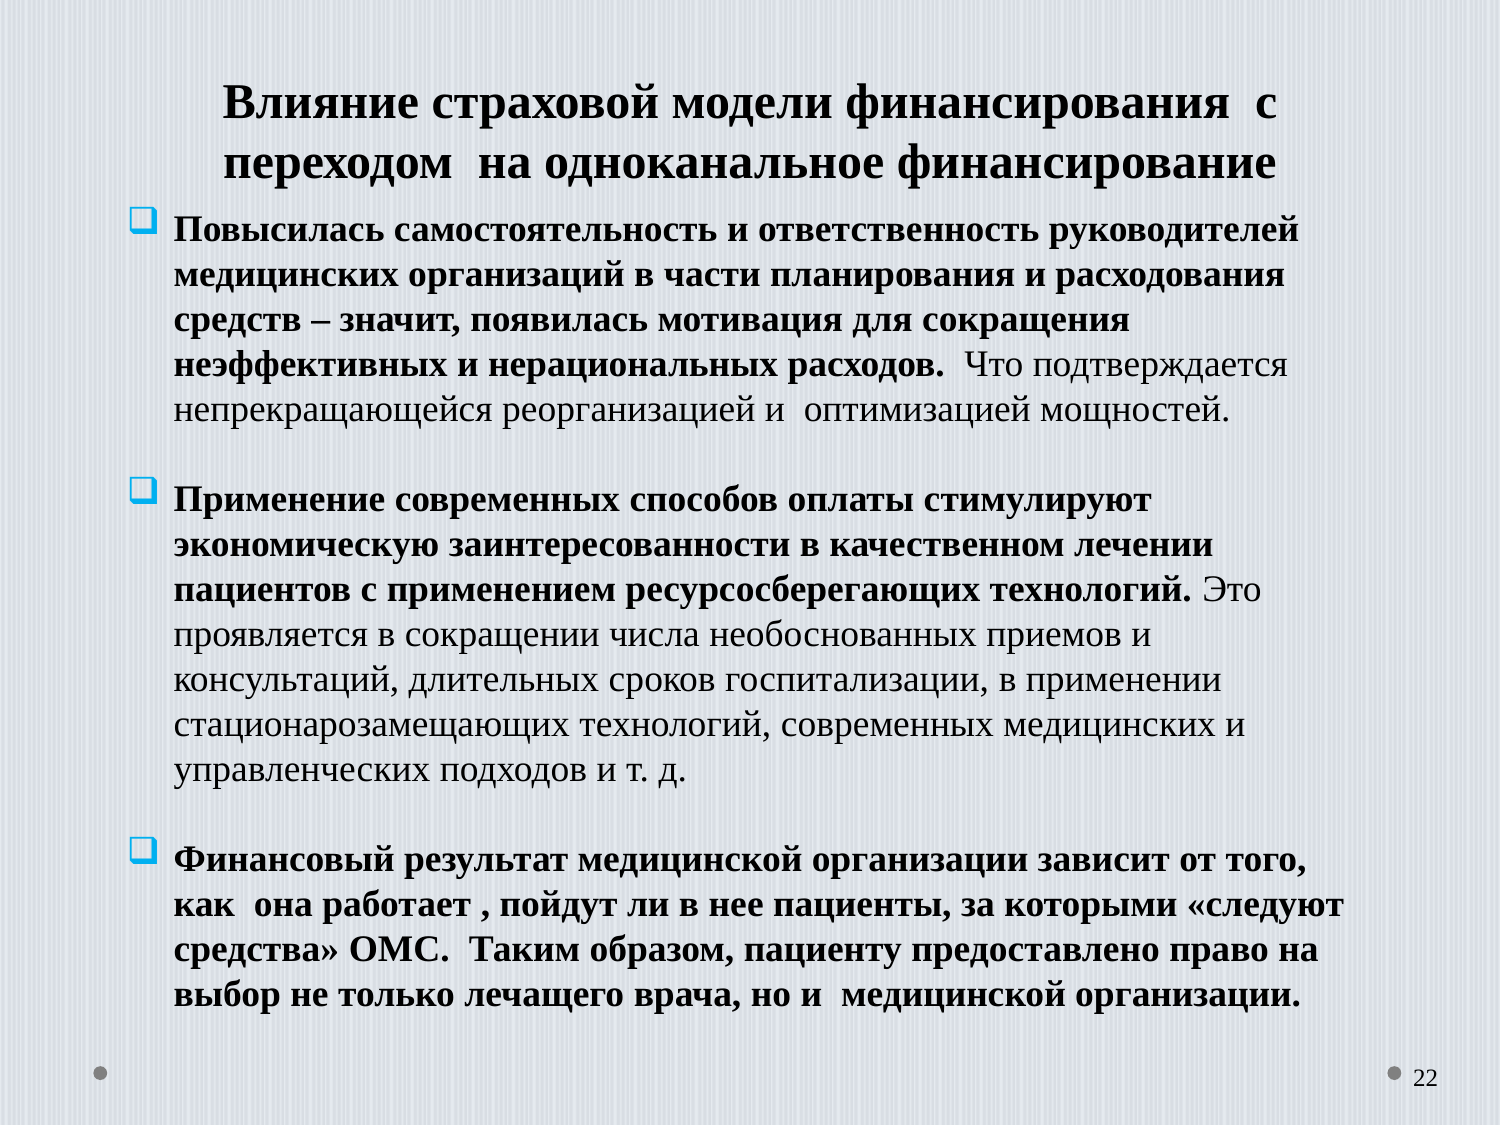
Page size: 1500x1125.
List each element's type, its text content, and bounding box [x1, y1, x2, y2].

title Влияние страховой модели финансирования с переходом на одноканальное финансирование [99, 45, 1400, 197]
text_box Повысилась самостоятельность и ответственность руководителей медицинских организаций в части планирования и расходования средств – значит, появилась мотивация для сокращения неэффективных и нерациональных расходов. Что подтверждается непрекращающейся реорганизацией и оптимизацией мощностей. Применение современных способов оплаты стимулируют экономическую заинтересованности в качественном лечении пациентов с применением ресурсосберегающих технологий. Это проявляется в сокращении числа необоснованных приемов и консультаций, длительных сроков госпитализации, в применении стационарозамещающих технологий, современных медицинских и управленческих подходов и т. д. Финансовый результат медицинской организации зависит от того, как она работает , пойдут ли в нее пациенты, за которыми «следуют средства» ОМС. Таким образом, пациенту предоставлено право на выбор не только лечащего врача, но и медицинской организации. [112, 196, 1376, 1021]
slide_number 22 [1408, 1046, 1500, 1107]
